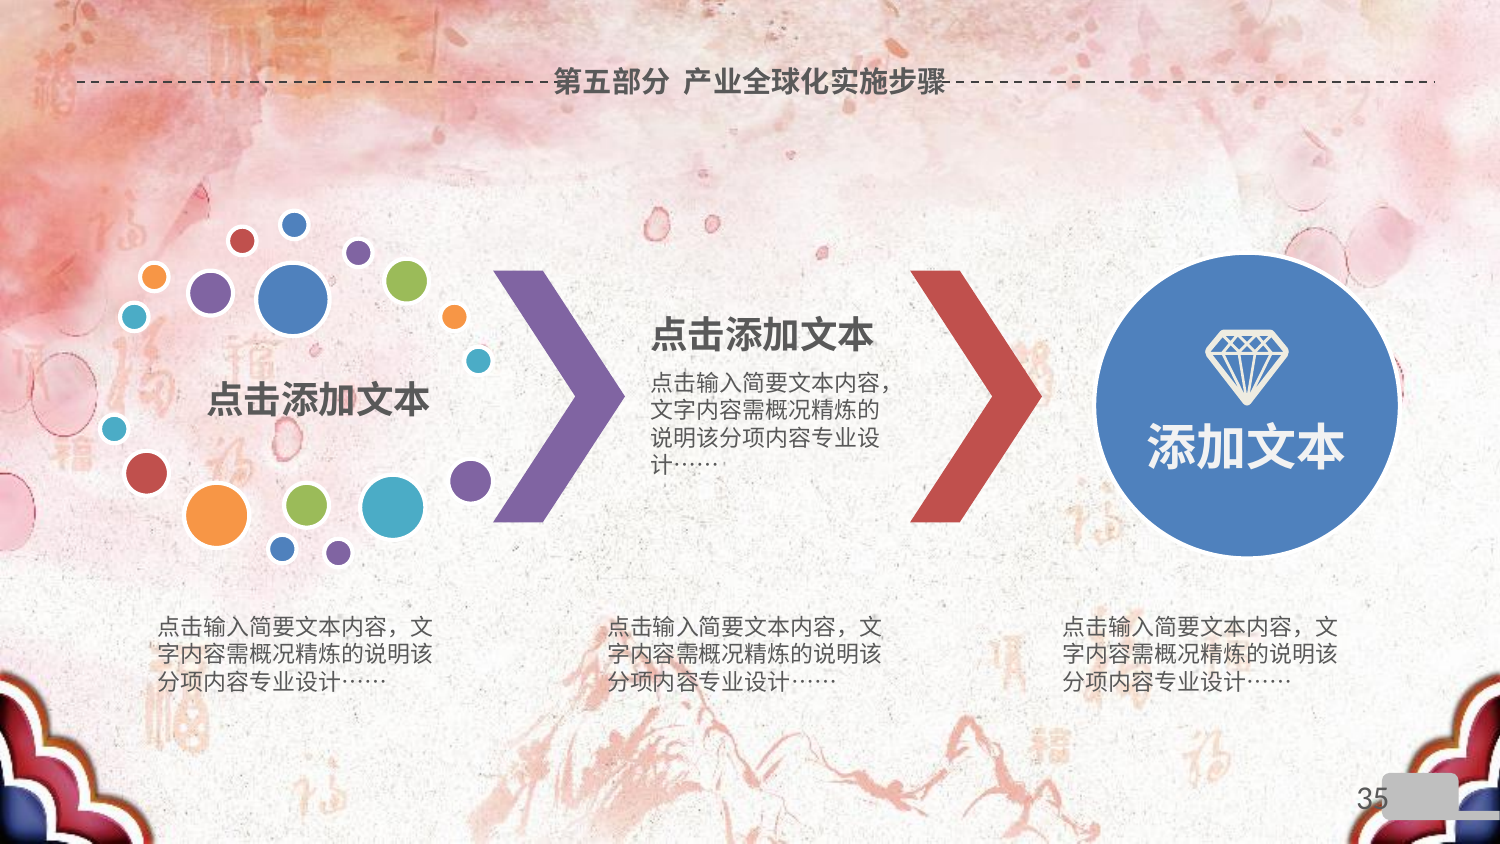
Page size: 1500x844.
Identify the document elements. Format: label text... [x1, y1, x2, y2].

text_box [254, 260, 332, 339]
text_box [462, 344, 495, 378]
text_box 点击输入简要文本内容，文字内容需概况精炼的说明该分项内容专业设计…… [1051, 606, 1360, 701]
text_box [910, 270, 1042, 523]
text_box [97, 412, 131, 446]
text_box [358, 472, 428, 543]
text_box [181, 480, 252, 551]
text_box [438, 300, 471, 334]
picture [0, 0, 1500, 844]
text_box [446, 456, 496, 506]
text_box [137, 260, 171, 294]
text_box [1205, 329, 1289, 406]
text_box 点击添加文本 [191, 368, 447, 429]
text_box [1092, 250, 1402, 561]
text_box [265, 532, 299, 566]
text_box [277, 208, 311, 242]
text_box [117, 300, 151, 334]
text_box [382, 256, 432, 306]
text_box [225, 224, 259, 258]
text_box 添加文本 [1132, 408, 1362, 483]
text_box [120, 338, 480, 458]
text_box [282, 480, 332, 530]
text_box [341, 236, 375, 270]
text_box [493, 270, 625, 523]
text_box 点击输入简要文本内容，文字内容需概况精炼的说明该分项内容专业设计…… [595, 606, 904, 701]
title 第五部分 产业全球化实施步骤 [18, 52, 1483, 110]
text_box 点击输入简要文本内容，文字内容需概况精炼的说明该分项内容专业设计…… [639, 362, 893, 484]
text_box [185, 268, 236, 318]
text_box 点击输入简要文本内容，文字内容需概况精炼的说明该分项内容专业设计…… [146, 606, 455, 701]
text_box [121, 448, 172, 498]
text_box [322, 536, 355, 570]
text_box 点击添加文本 [635, 303, 891, 364]
